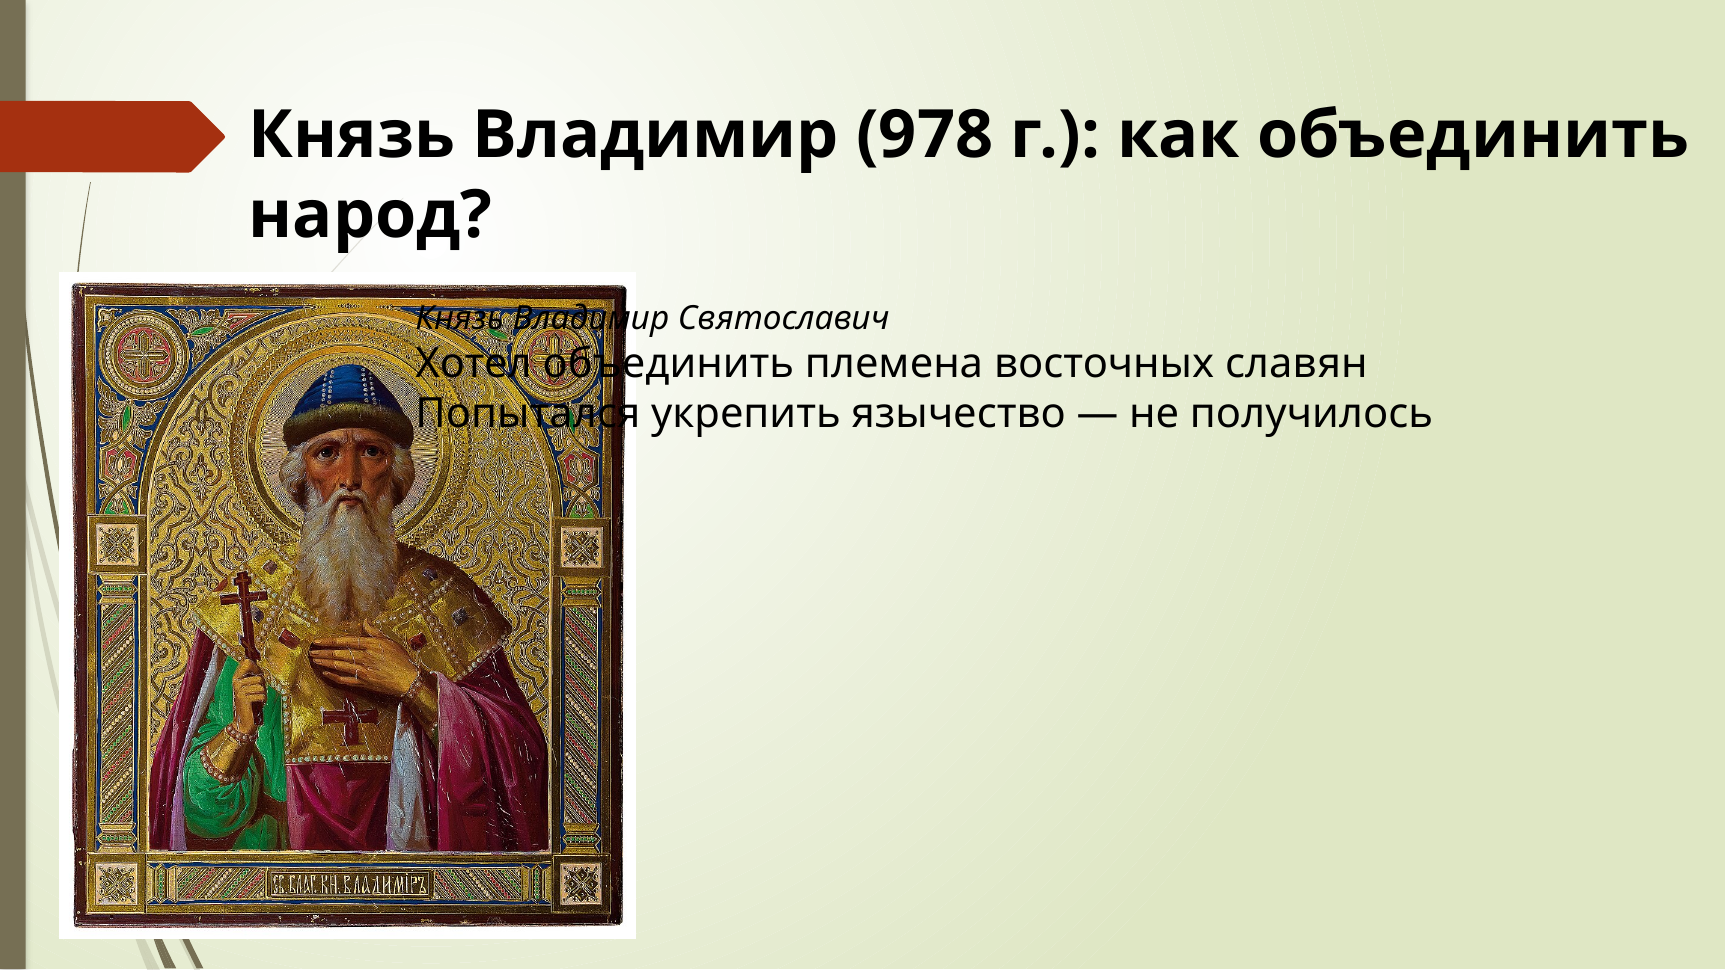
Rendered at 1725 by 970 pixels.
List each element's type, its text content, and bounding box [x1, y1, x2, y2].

picture [58, 271, 637, 939]
text_box Князь Владимир (978 г.): как объединить народ? [233, 83, 1710, 258]
text_box Князь Владимир Святославич Хотел объединить племена восточных славян Попытался укрепить язычество — не получилось [640, 288, 1448, 444]
